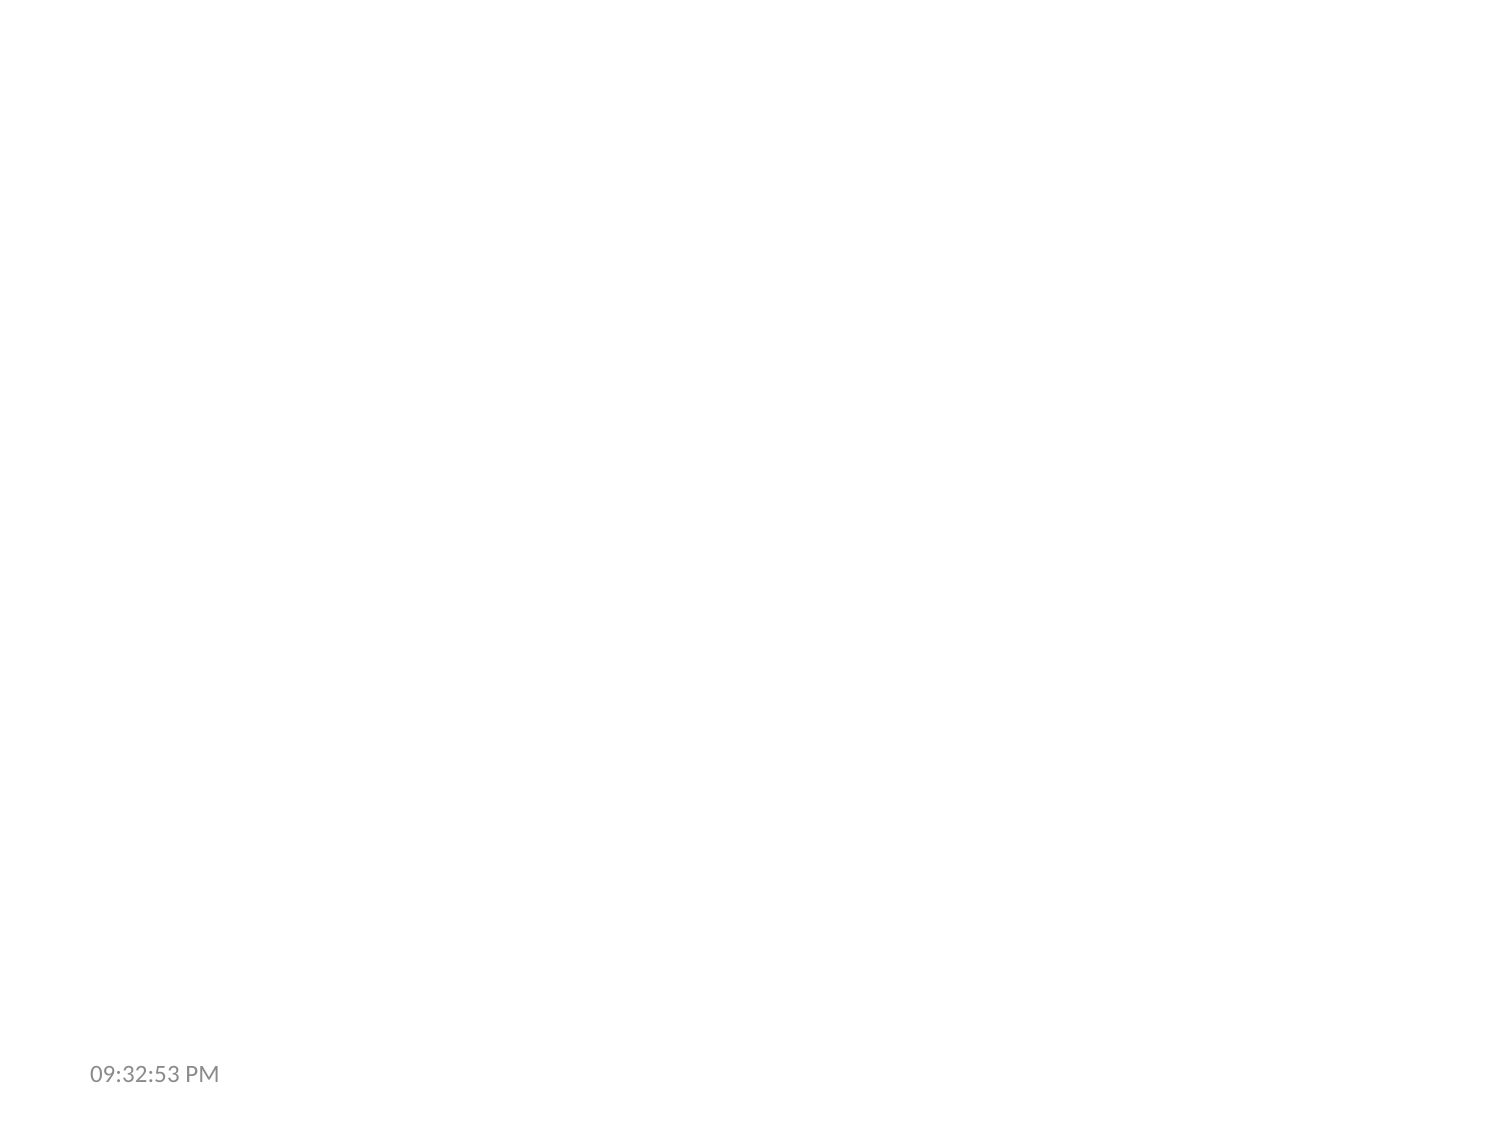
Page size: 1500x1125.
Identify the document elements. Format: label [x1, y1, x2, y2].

slide_number [75, 1042, 425, 1103]
